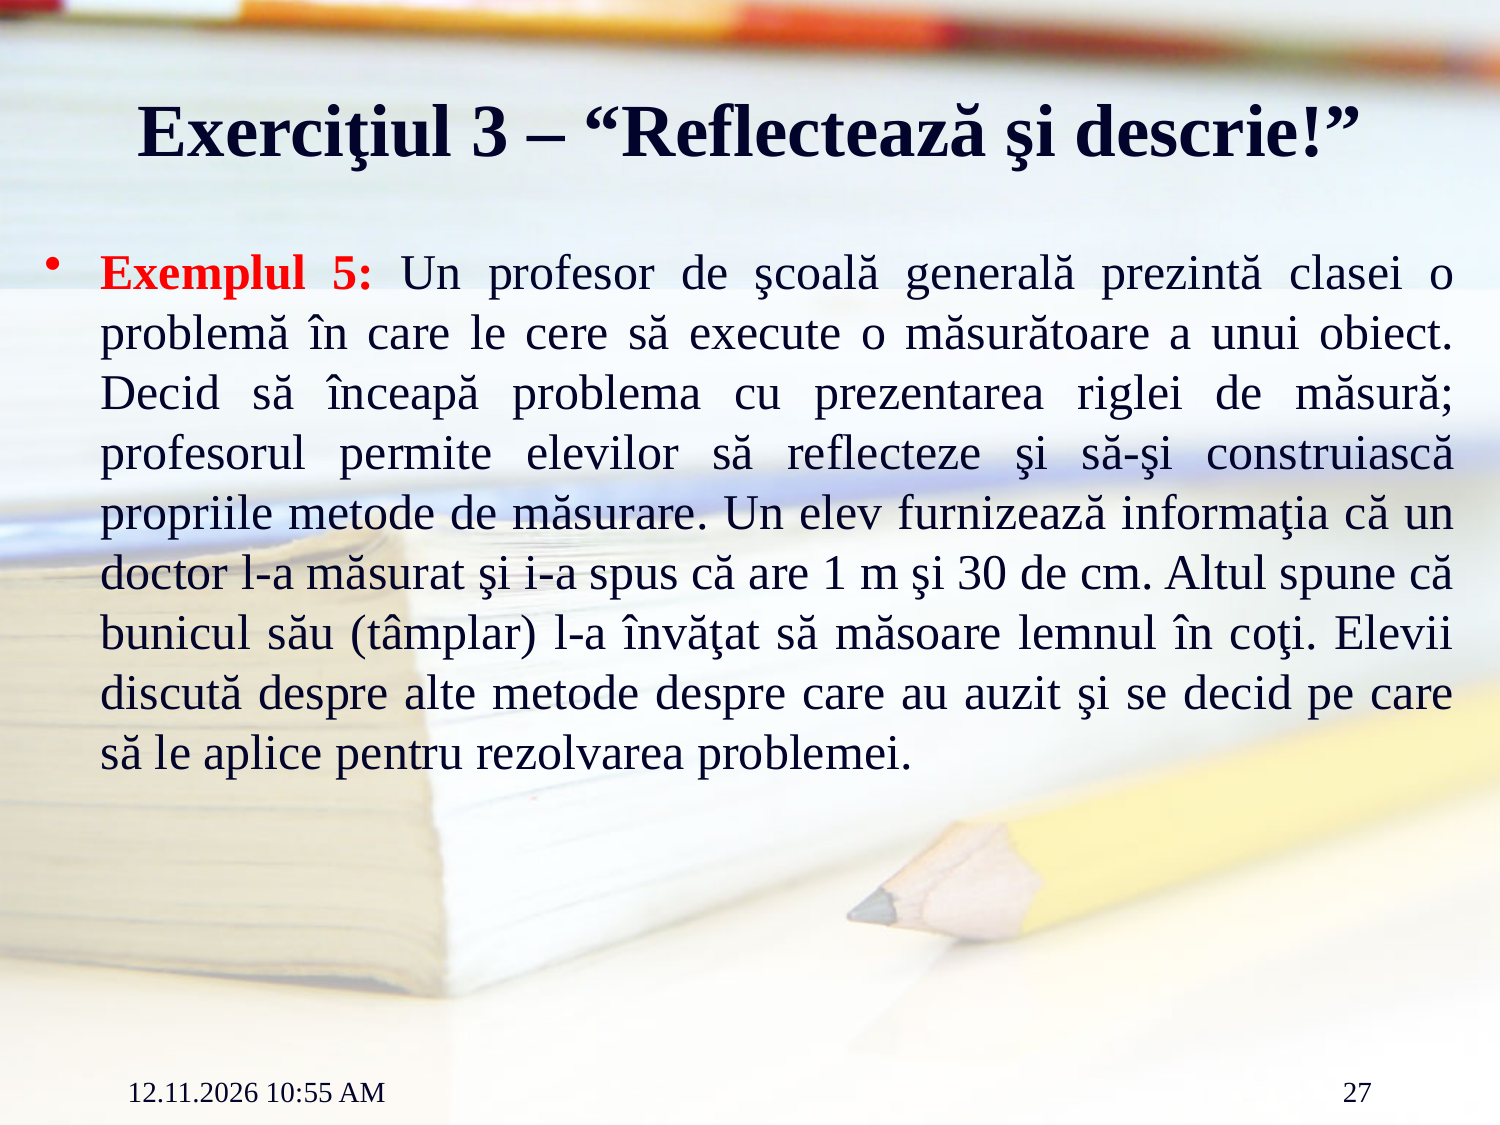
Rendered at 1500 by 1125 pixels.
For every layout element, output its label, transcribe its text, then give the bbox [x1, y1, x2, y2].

picture [0, 0, 1500, 1125]
slide_number 27 [1074, 1065, 1388, 1114]
title Exerciţiul 3 – “Reflectează şi descrie!” [29, 32, 1471, 221]
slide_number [112, 1065, 426, 1114]
list Exemplul 5: Un profesor de şcoală generală prezintă clasei o problemă în care le cere să execute o măsurătoare a unui obiect. Decid să înceapă problema cu prezentarea riglei de măsură; profesorul permite elevilor să reflecteze şi să-şi construiască propriile metode de măsurare. Un elev furnizează informaţia că un doctor l-a măsurat şi i-a spus că are 1 m şi 30 de cm. Altul spune că bunicul său (tâmplar) l-a învăţat să măsoare lemnul în coţi. Elevii discută despre alte metode despre care au auzit şi se decid pe care să le aplice pentru rezolvarea problemei. [29, 231, 1471, 1044]
